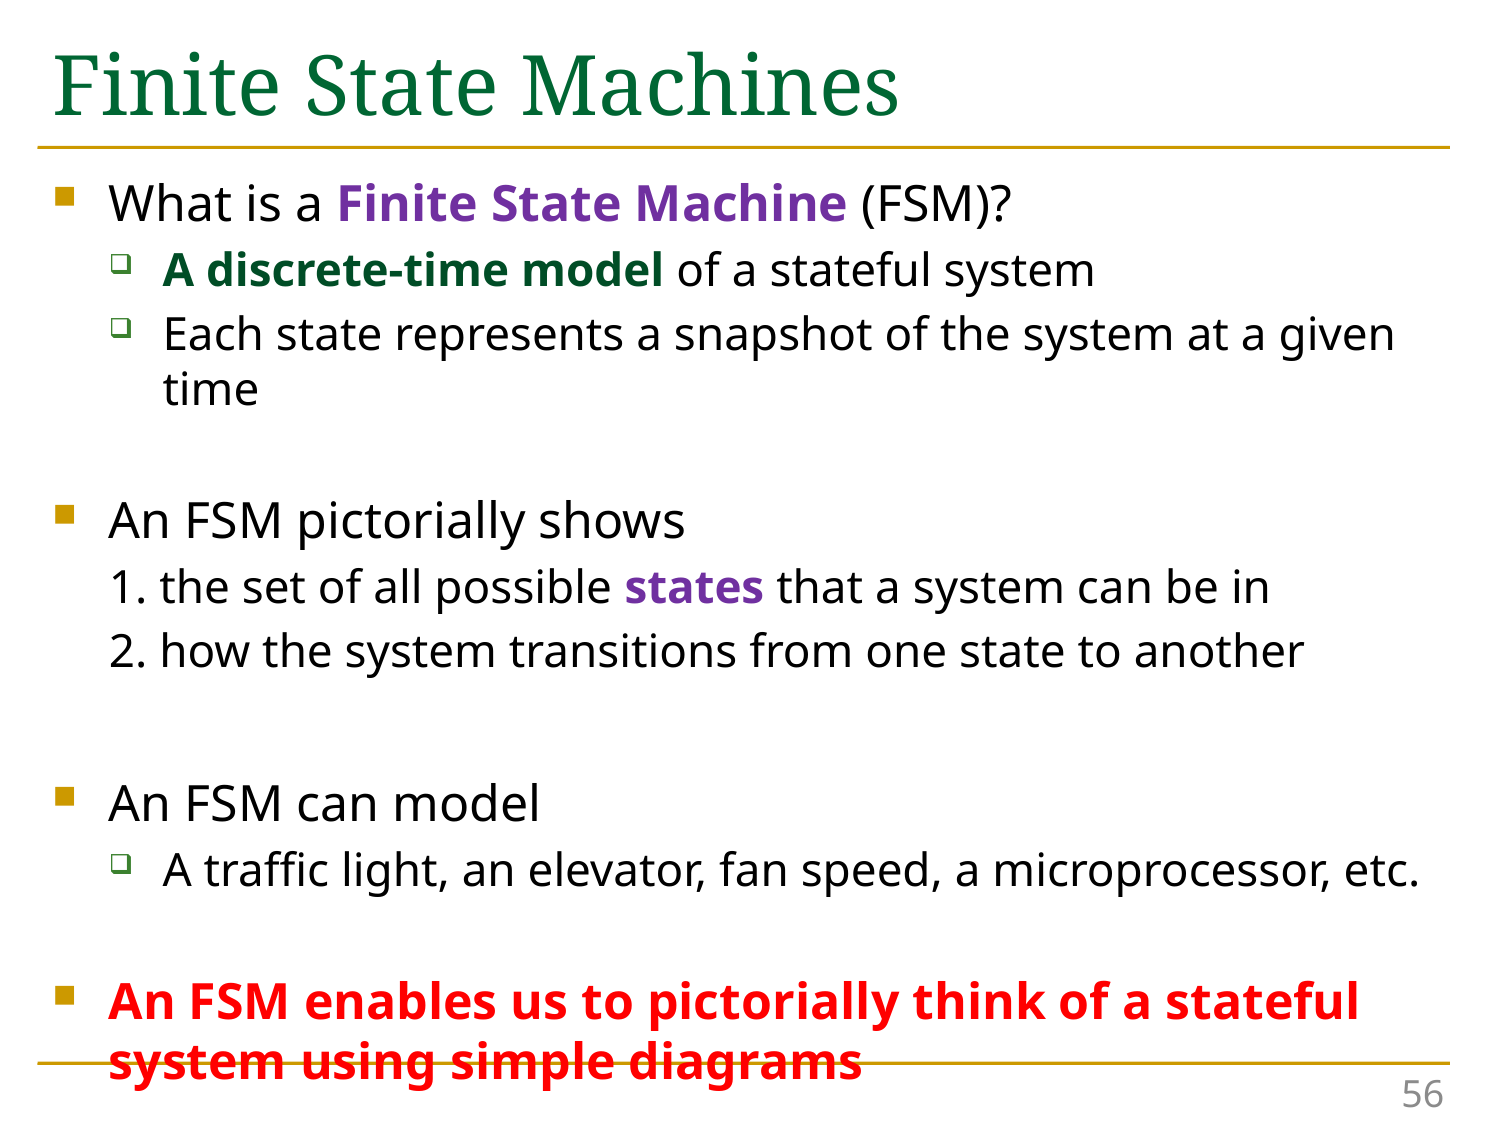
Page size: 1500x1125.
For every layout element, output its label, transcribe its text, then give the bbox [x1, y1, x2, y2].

list What is a Finite State Machine (FSM)? A discrete-time model of a stateful system Each state represents a snapshot of the system at a given time An FSM pictorially shows 1. the set of all possible states that a system can be in 2. how the system transitions from one state to another An FSM can model A traffic light, an elevator, fan speed, a microprocessor, etc. An FSM enables us to pictorially think of a stateful system using simple diagrams [37, 163, 1460, 1016]
title Finite State Machines [37, 24, 1450, 163]
slide_number 56 [1121, 1066, 1460, 1125]
